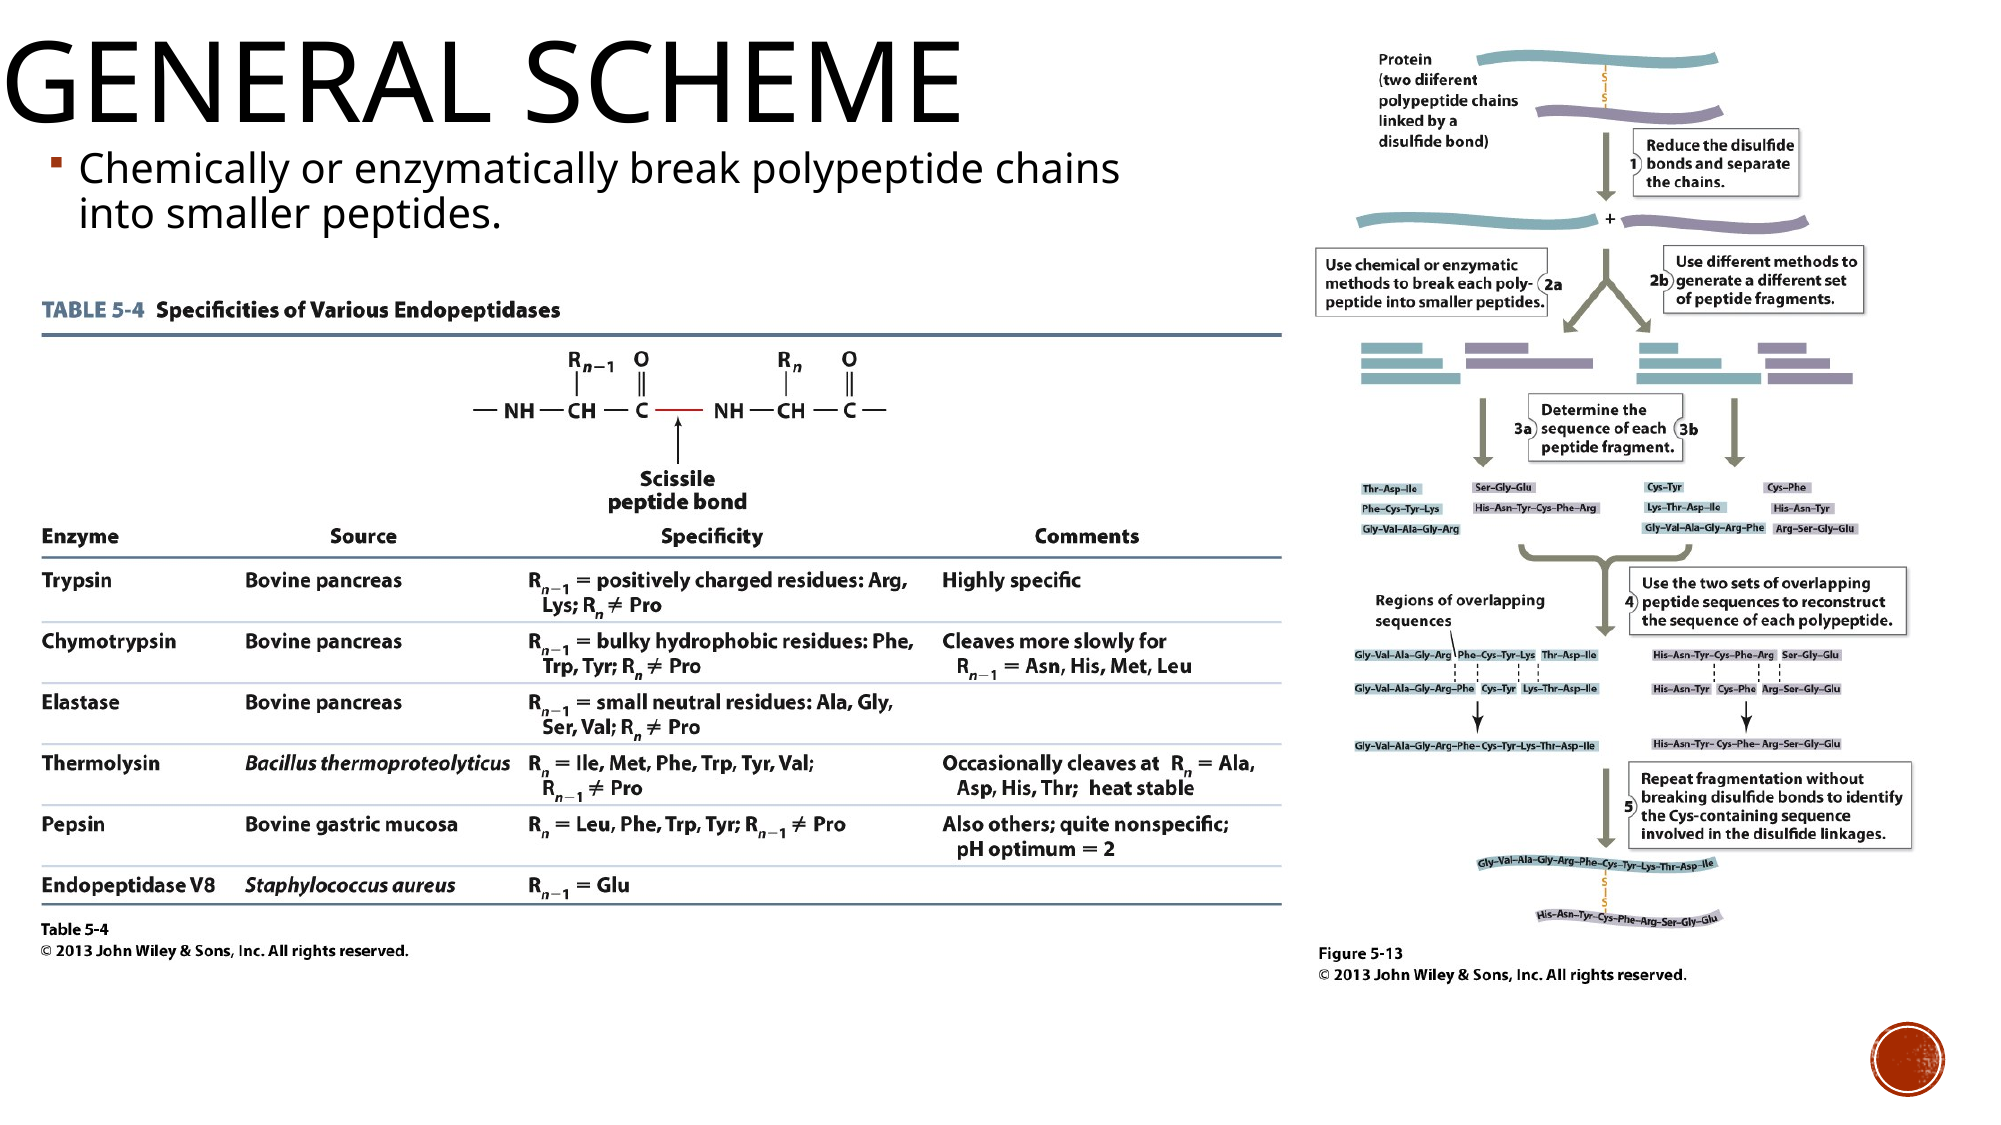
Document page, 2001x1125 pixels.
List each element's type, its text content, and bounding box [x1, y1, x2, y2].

picture [33, 292, 1288, 963]
picture [1311, 38, 1920, 987]
title General scheme [0, 0, 1635, 218]
list Chemically or enzymatically break polypeptide chains into smaller peptides. [33, 139, 1187, 292]
